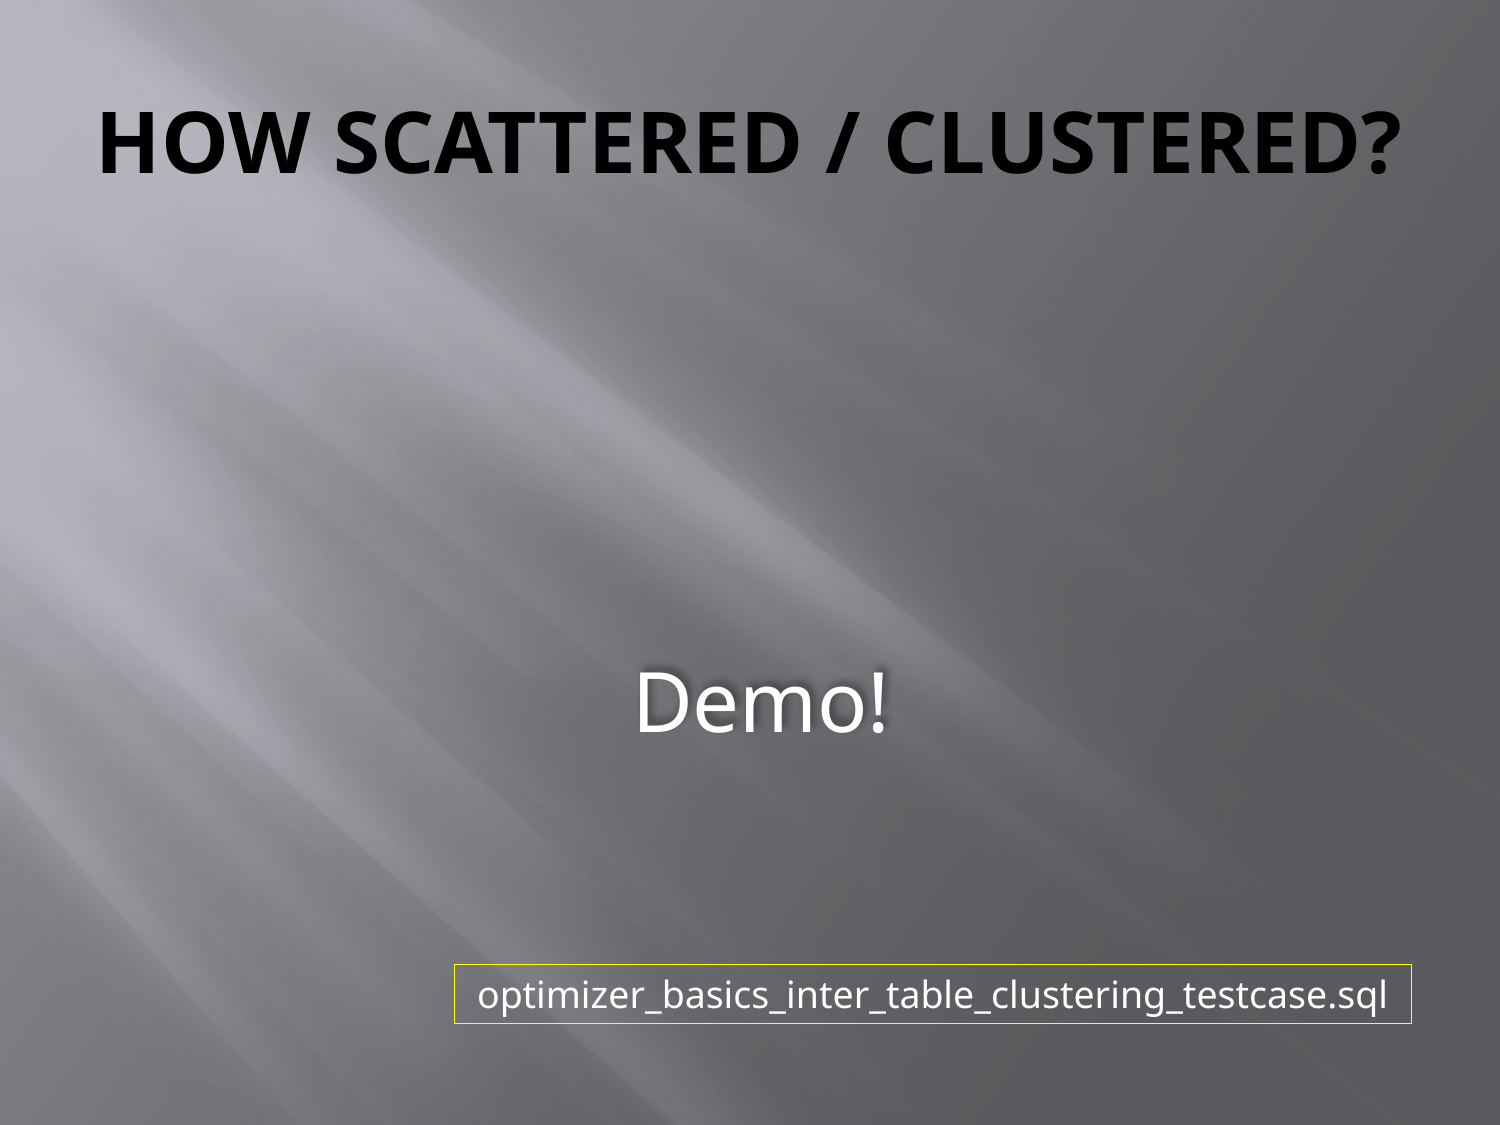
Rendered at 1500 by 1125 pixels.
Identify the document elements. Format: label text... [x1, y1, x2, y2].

text_box optimizer_basics_inter_table_clustering_testcase.sql [454, 964, 1412, 1024]
title HOW SCATTERED / CLUSTERED? [75, 45, 1425, 233]
list Demo! [75, 262, 1425, 1035]
